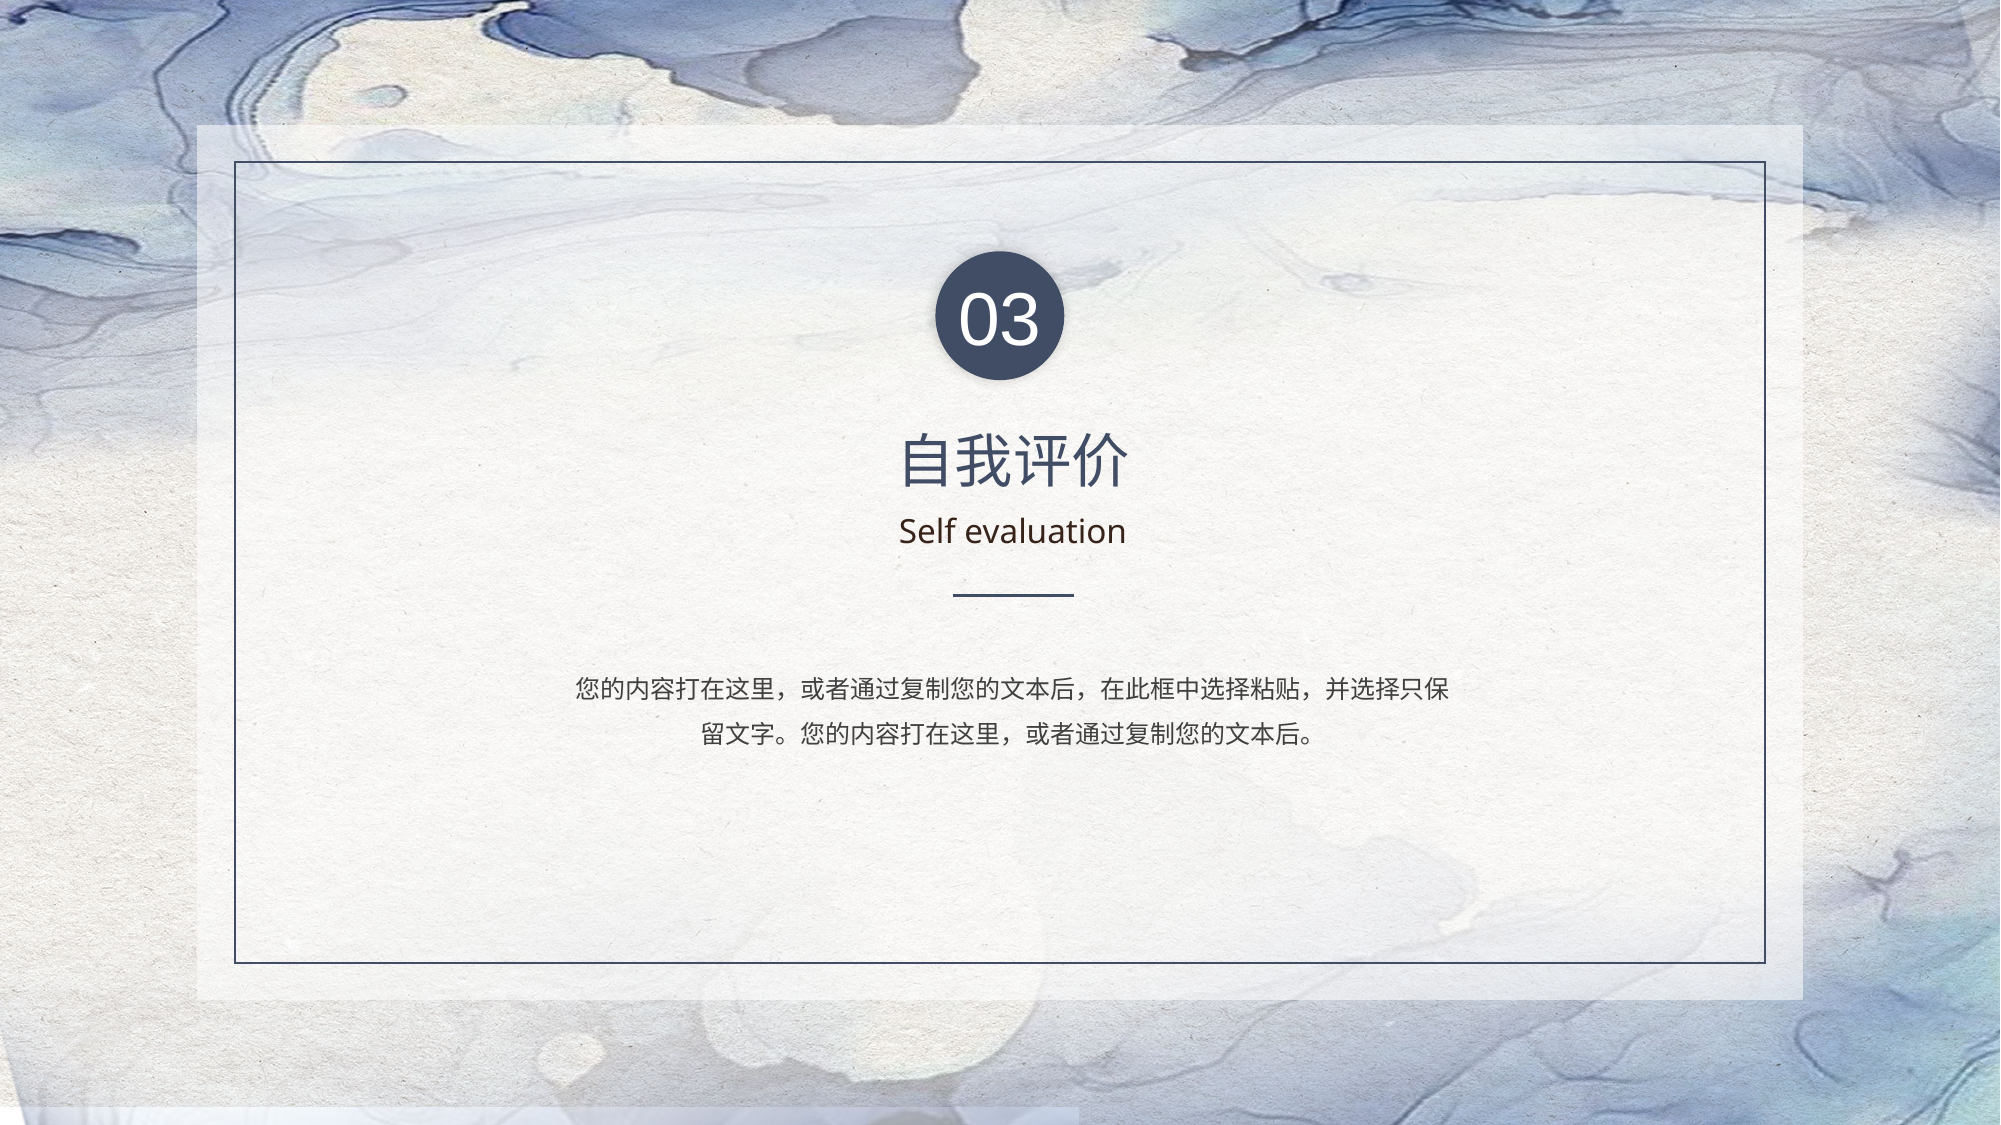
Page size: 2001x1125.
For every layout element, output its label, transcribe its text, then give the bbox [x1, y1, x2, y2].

picture [0, 0, 2000, 1125]
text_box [776, 417, 1251, 559]
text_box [887, 251, 1112, 381]
text_box 您的内容打在这里，或者通过复制您的文本后，在此框中选择粘贴，并选择只保留文字。您的内容打在这里，或者通过复制您的文本后。 [550, 651, 1476, 757]
